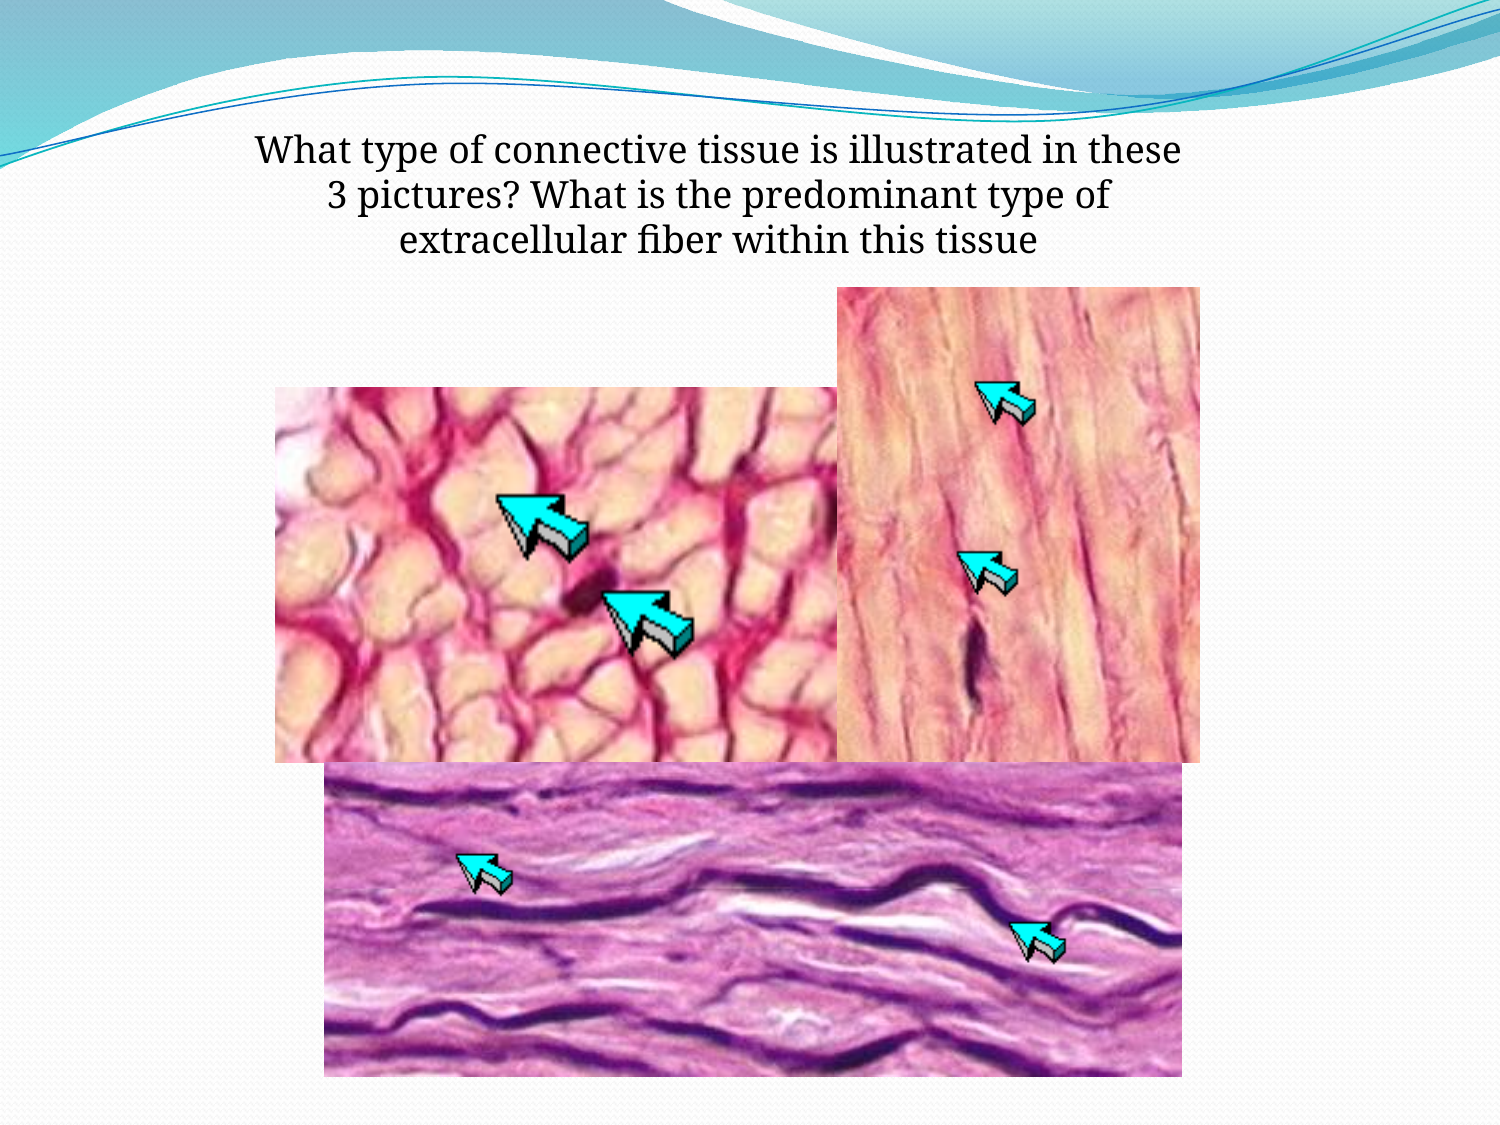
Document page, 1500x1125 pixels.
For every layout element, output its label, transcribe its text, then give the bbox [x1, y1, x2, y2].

picture [274, 287, 1201, 1077]
text_box What type of connective tissue is illustrated in these 3 pictures? What is the predominant type of extracellular fiber within this tissue [224, 118, 1213, 269]
